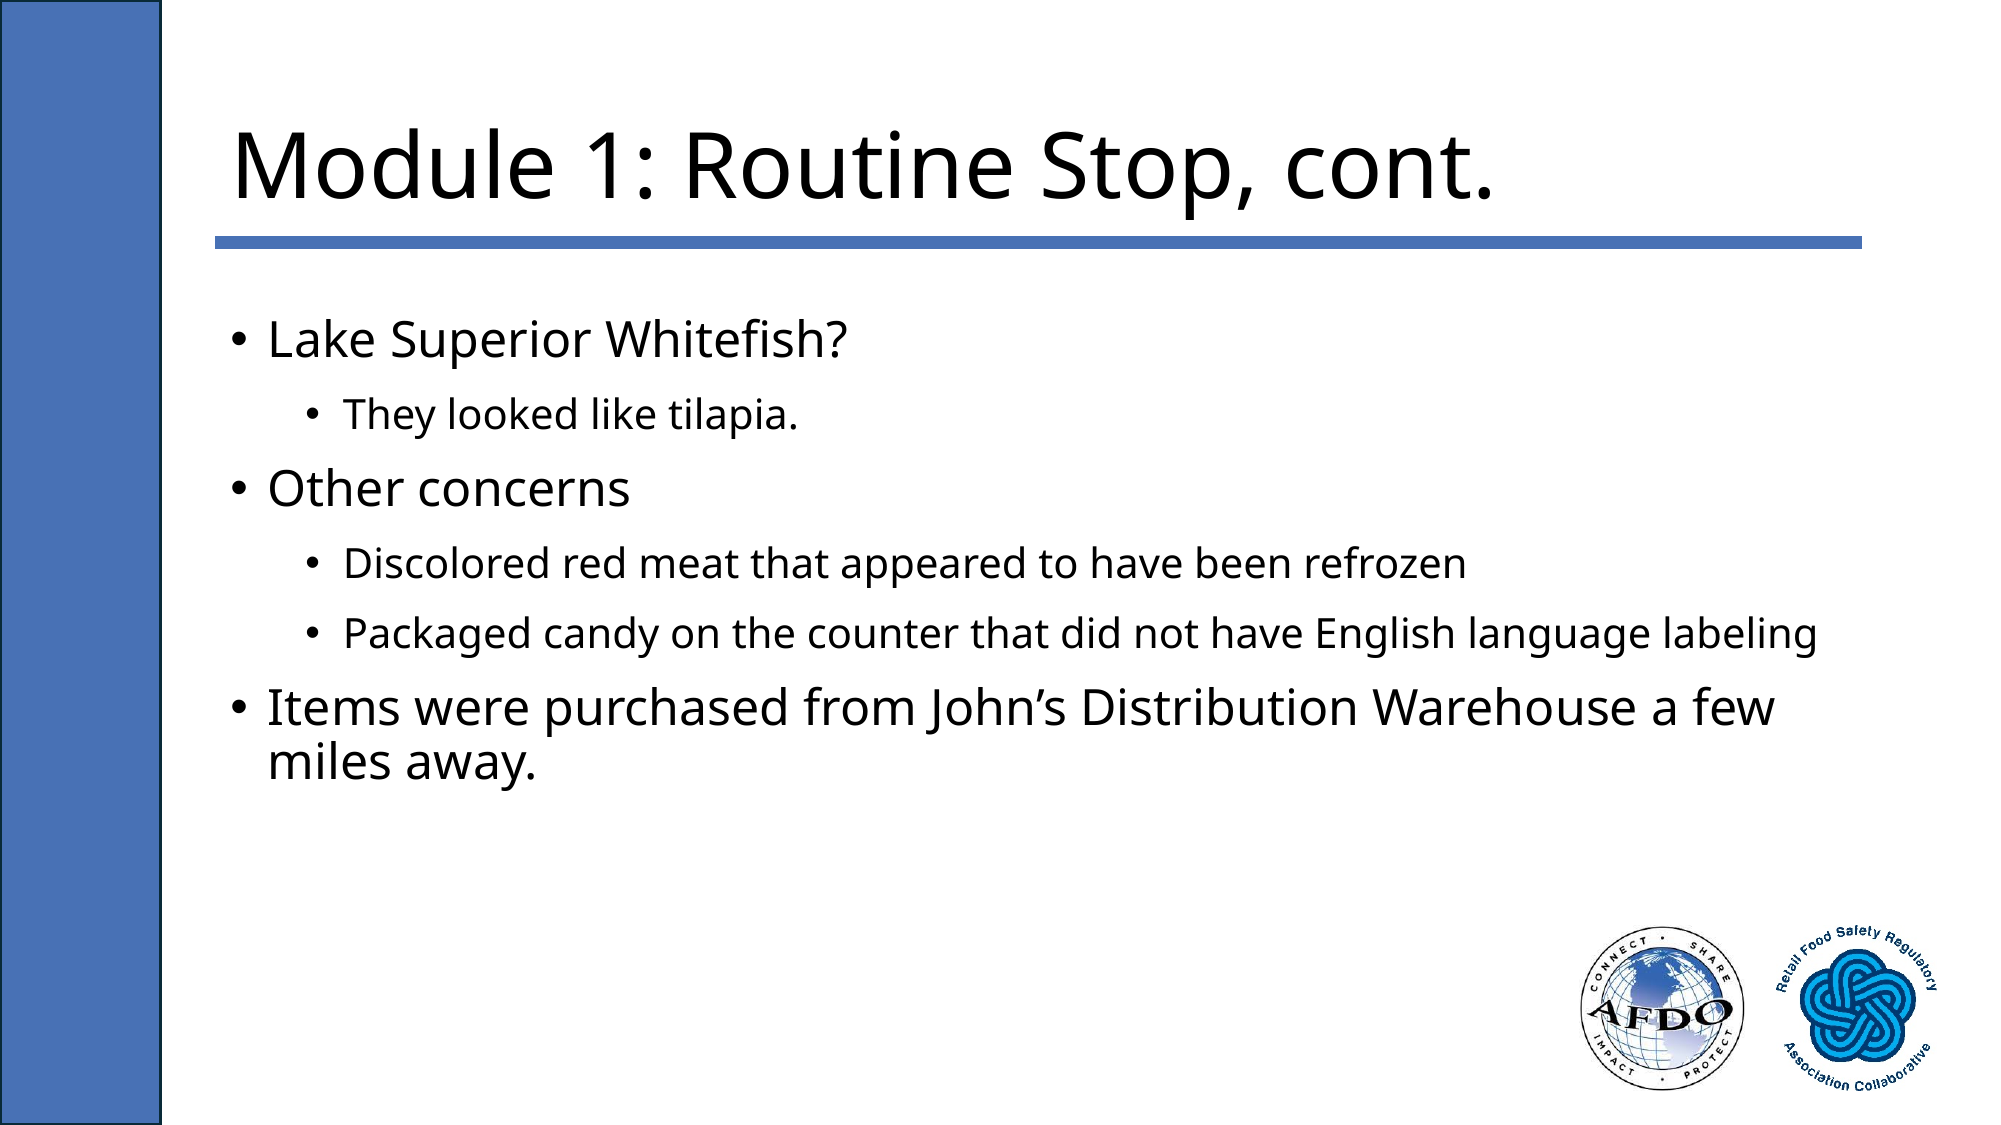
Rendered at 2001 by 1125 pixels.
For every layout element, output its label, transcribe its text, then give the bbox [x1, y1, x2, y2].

list Lake Superior Whitefish? They looked like tilapia. Other concerns Discolored red meat that appeared to have been refrozen Packaged candy on the counter that did not have English language labeling Items were purchased from John’s Distribution Warehouse a few miles away. [215, 306, 1863, 803]
picture [1776, 925, 1937, 1091]
picture [1579, 925, 1745, 1091]
title Module 1: Routine Stop, cont. [215, 110, 1863, 227]
